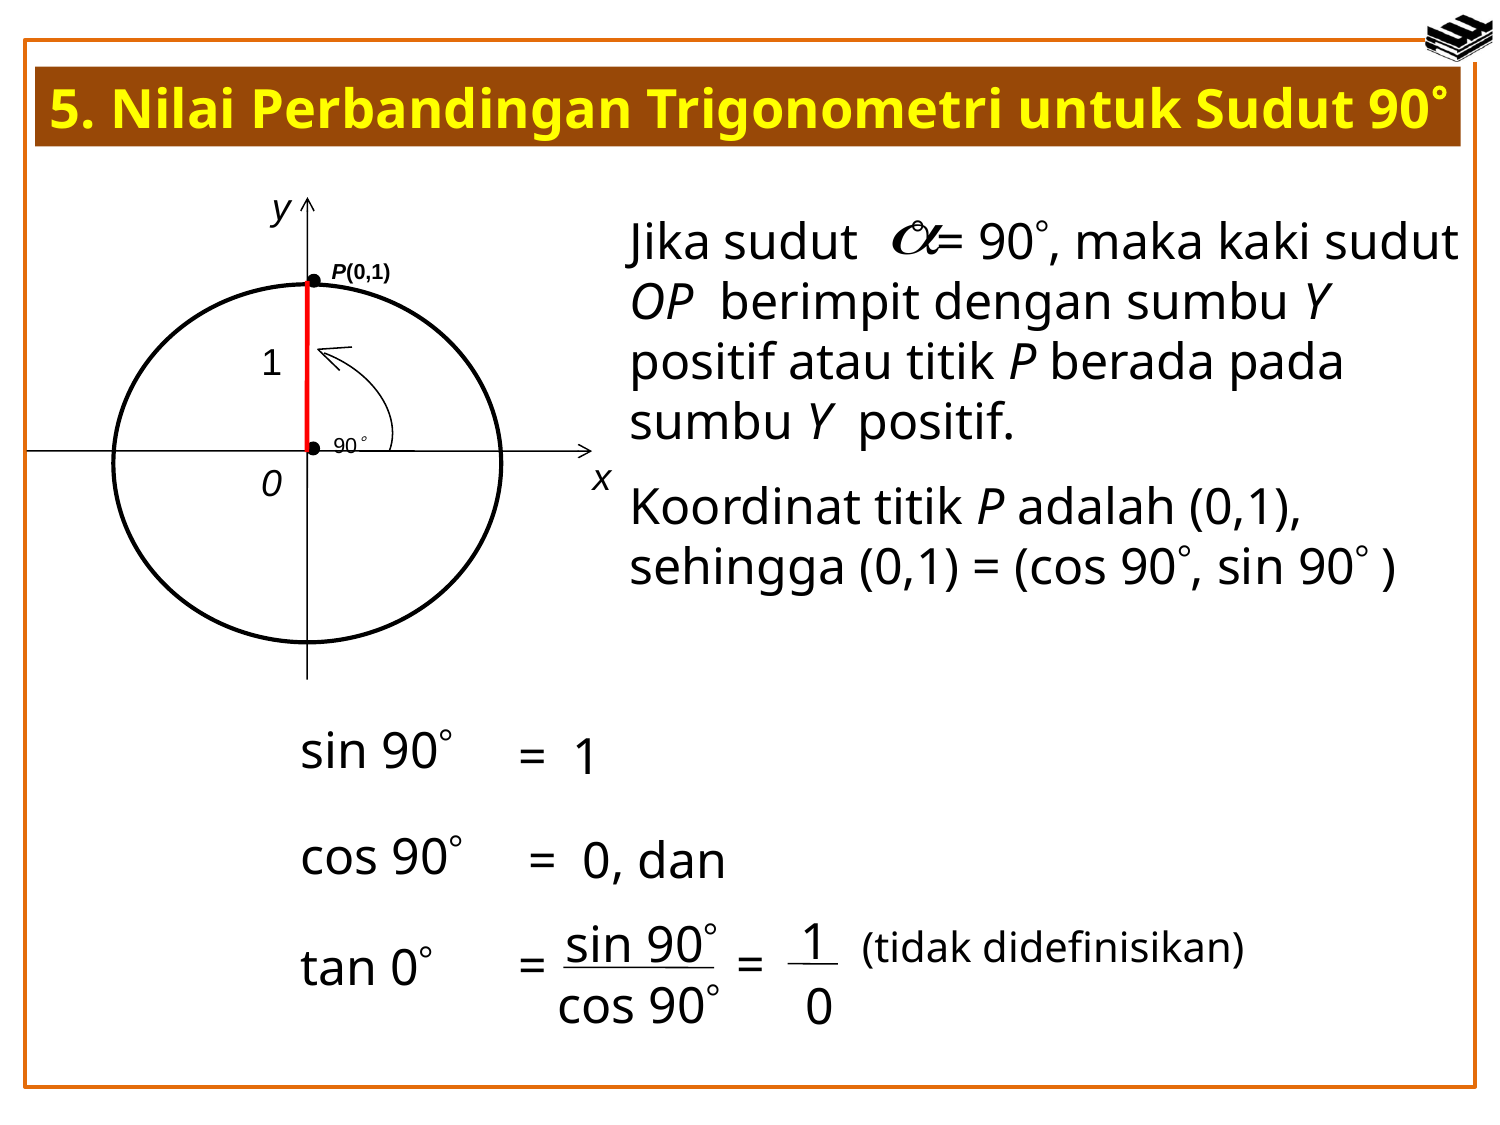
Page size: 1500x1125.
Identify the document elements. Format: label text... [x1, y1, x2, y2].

text_box 5. Nilai Perbandingan Trigonometri untuk Sudut 90 [35, 66, 1461, 147]
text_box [269, 711, 1360, 1043]
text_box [614, 202, 1494, 607]
picture [1425, 11, 1493, 62]
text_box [26, 175, 637, 680]
